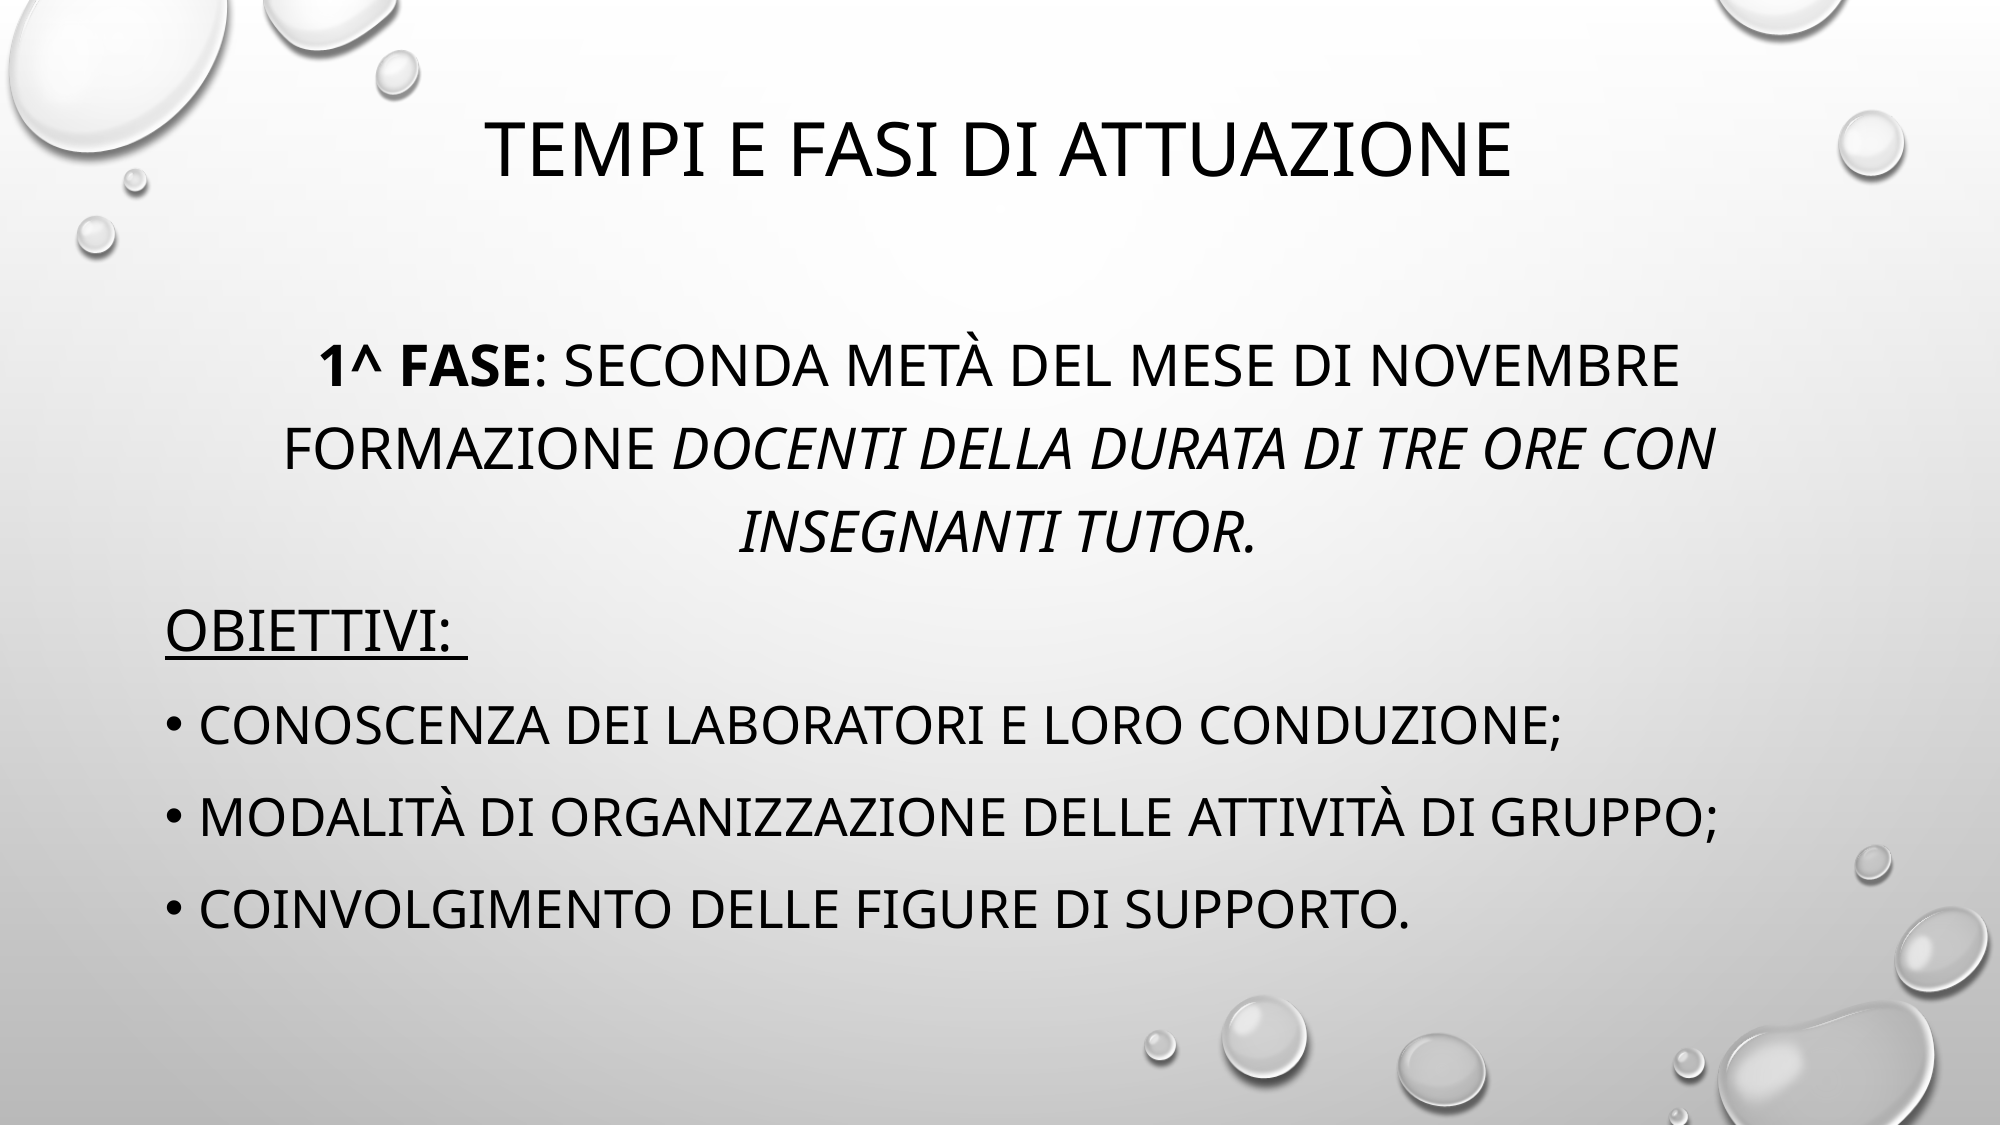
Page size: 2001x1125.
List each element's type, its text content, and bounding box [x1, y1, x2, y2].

list 1^ fase: seconda metà del mese di novembre FORMAZIONE DOCENTI della durata di tre ore con insegnanti tutor. Obiettivi: Conoscenza dei laboratori e loro conduzione; Modalità di organizzazione delle attività di gruppo; Coinvolgimento delle figure di supporto. [149, 307, 1850, 950]
picture [0, 0, 2000, 1125]
title TEMPI E FASI DI ATTUAZIONE [149, 101, 1851, 203]
